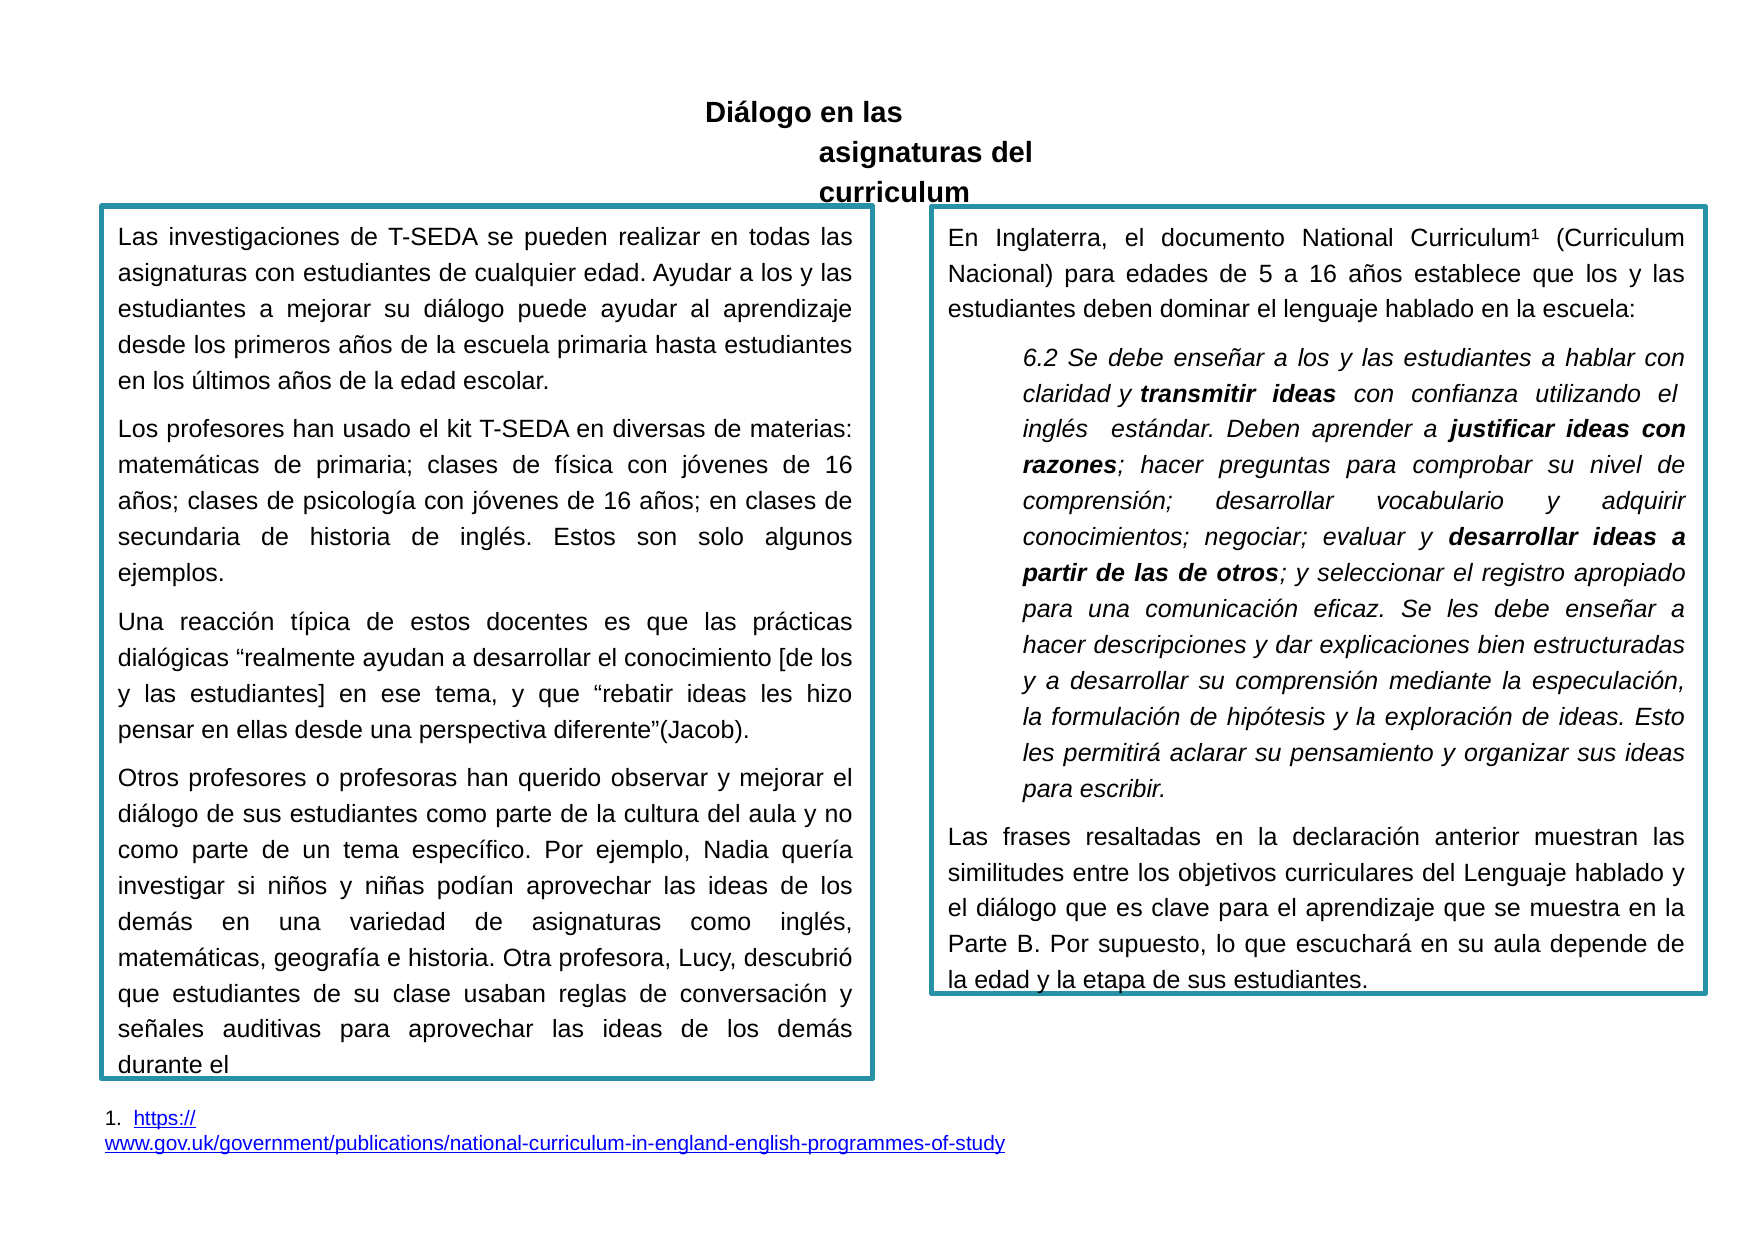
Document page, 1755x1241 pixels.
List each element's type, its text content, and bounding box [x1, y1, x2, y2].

text_box 1. https://www.gov.uk/government/publications/national-curriculum-in-england-english-programmes-of-study [102, 1102, 1051, 1155]
text_box En Inglaterra, el documento National Curriculum¹ (Curriculum Nacional) para edades de 5 a 16 años establece que los y las estudiantes deben dominar el lenguaje hablado en la escuela: 6.2 Se debe enseñar a los y las estudiantes a hablar con claridad y transmitir ideas con confianza utilizando el inglés estándar. Deben aprender a justificar ideas con razones; hacer preguntas para comprobar su nivel de comprensión; desarrollar vocabulario y adquirir conocimientos; negociar; evaluar y desarrollar ideas a partir de las de otros; y seleccionar el registro apropiado para una comunicación eficaz. Se les debe enseñar a hacer descripciones y dar explicaciones bien estructuradas y a desarrollar su comprensión mediante la especulación, la formulación de hipótesis y la exploración de ideas. Esto les permitirá aclarar su pensamiento y organizar sus ideas para escribir. Las frases resaltadas en la declaración anterior muestran las similitudes entre los objetivos curriculares del Lenguaje hablado y el diálogo que es clave para el aprendizaje que se muestra en la Parte B. Por supuesto, lo que escuchará en su aula depende de la edad y la etapa de sus estudiantes. [931, 206, 1706, 994]
text_box Diálogo en las asignaturas del curriculum [703, 86, 1065, 209]
text_box Las investigaciones de T-SEDA se pueden realizar en todas las asignaturas con estudiantes de cualquier edad. Ayudar a los y las estudiantes a mejorar su diálogo puede ayudar al aprendizaje desde los primeros años de la escuela primaria hasta estudiantes en los últimos años de la edad escolar. Los profesores han usado el kit T-SEDA en diversas de materias: matemáticas de primaria; clases de física con jóvenes de 16 años; clases de psicología con jóvenes de 16 años; en clases de secundaria de historia de inglés. Estos son solo algunos ejemplos. Una reacción típica de estos docentes es que las prácticas dialógicas “realmente ayudan a desarrollar el conocimiento [de los y las estudiantes] en ese tema, y que “rebatir ideas les hizo pensar en ellas desde una perspectiva diferente”(Jacob). Otros profesores o profesoras han querido observar y mejorar el diálogo de sus estudiantes como parte de la cultura del aula y no como parte de un tema específico. Por ejemplo, Nadia quería investigar si niños y niñas podían aprovechar las ideas de los demás en una variedad de asignaturas como inglés, matemáticas, geografía e historia. Otra profesora, Lucy, descubrió que estudiantes de su clase usaban reglas de conversación y señales auditivas para aprovechar las ideas de los demás durante el [101, 205, 873, 1079]
